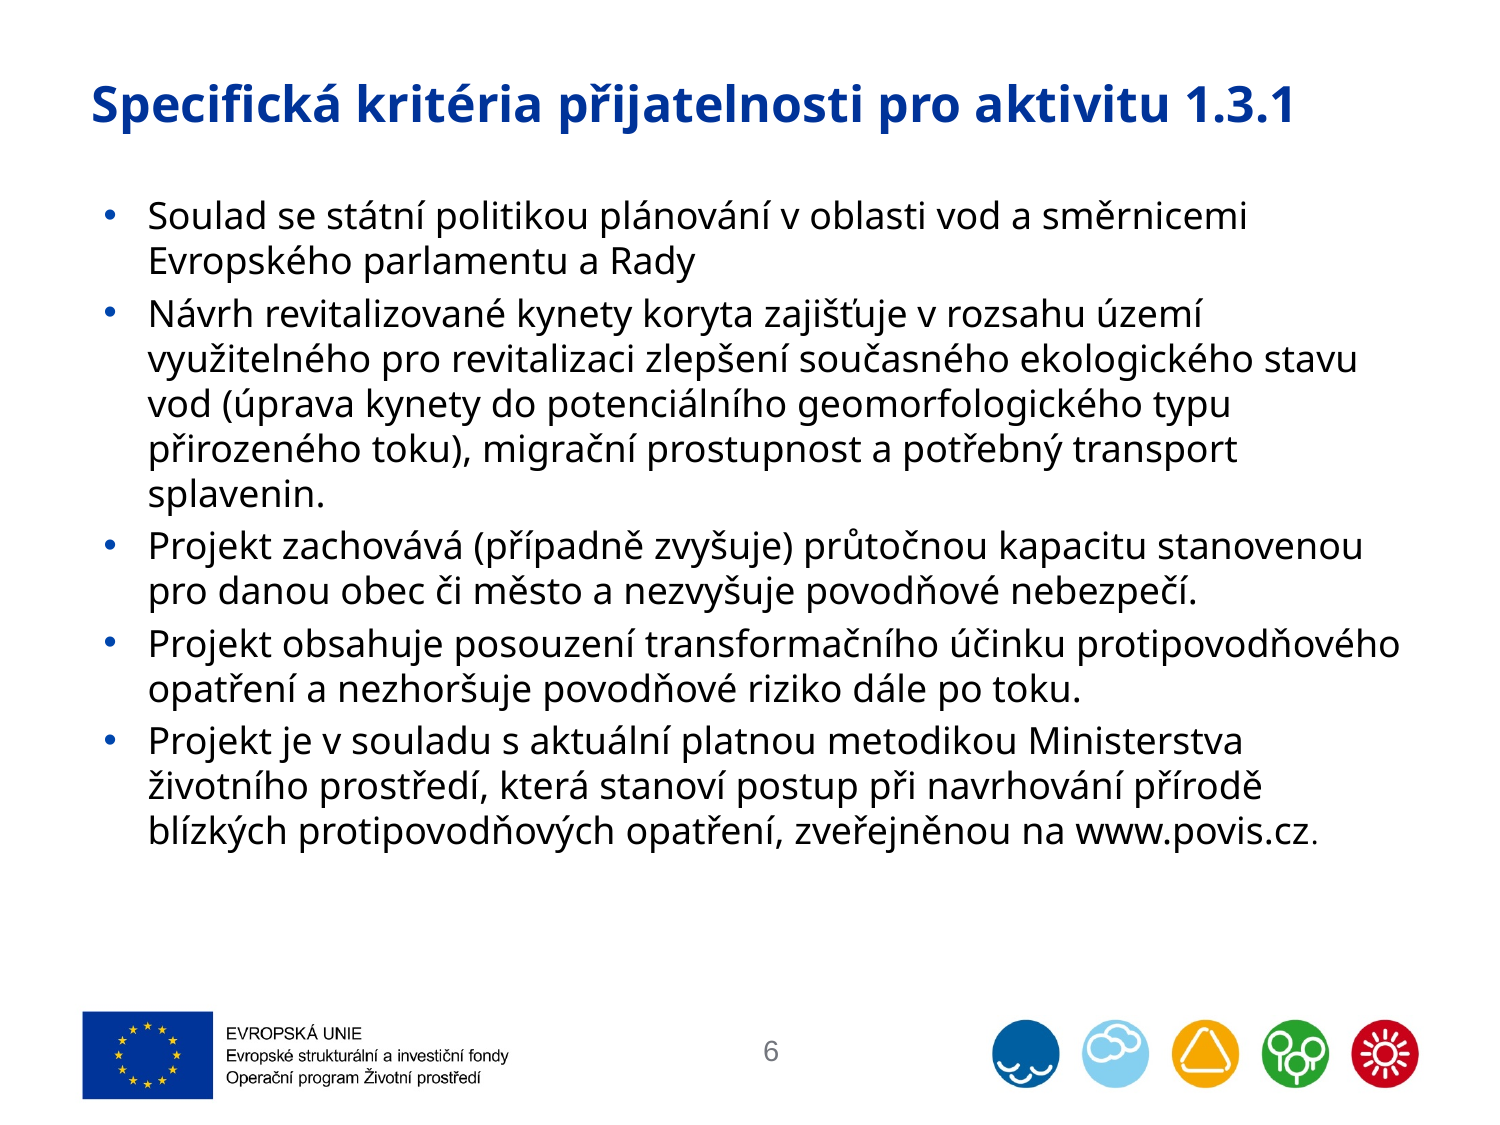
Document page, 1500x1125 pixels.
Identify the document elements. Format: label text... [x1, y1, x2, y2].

picture [53, 999, 561, 1112]
list Soulad se státní politikou plánování v oblasti vod a směrnicemi Evropského parlamentu a Rady Návrh revitalizované kynety koryta zajišťuje v rozsahu území využitelného pro revitalizaci zlepšení současného ekologického stavu vod (úprava kynety do potenciálního geomorfologického typu přirozeného toku), migrační prostupnost a potřebný transport splavenin. Projekt zachovává (případně zvyšuje) průtočnou kapacitu stanovenou pro danou obec či město a nezvyšuje povodňové nebezpečí. Projekt obsahuje posouzení transformačního účinku protipovodňového opatření a nezhoršuje povodňové riziko dále po toku. Projekt je v souladu s aktuální platnou metodikou Ministerstva životního prostředí, která stanoví postup při navrhování přírodě blízkých protipovodňových opatření, zveřejněnou na www.povis.cz. [88, 184, 1418, 927]
slide_number 6 [596, 1024, 947, 1103]
picture [986, 1015, 1424, 1094]
title Specifická kritéria přijatelnosti pro aktivitu 1.3.1 [76, 45, 1436, 161]
